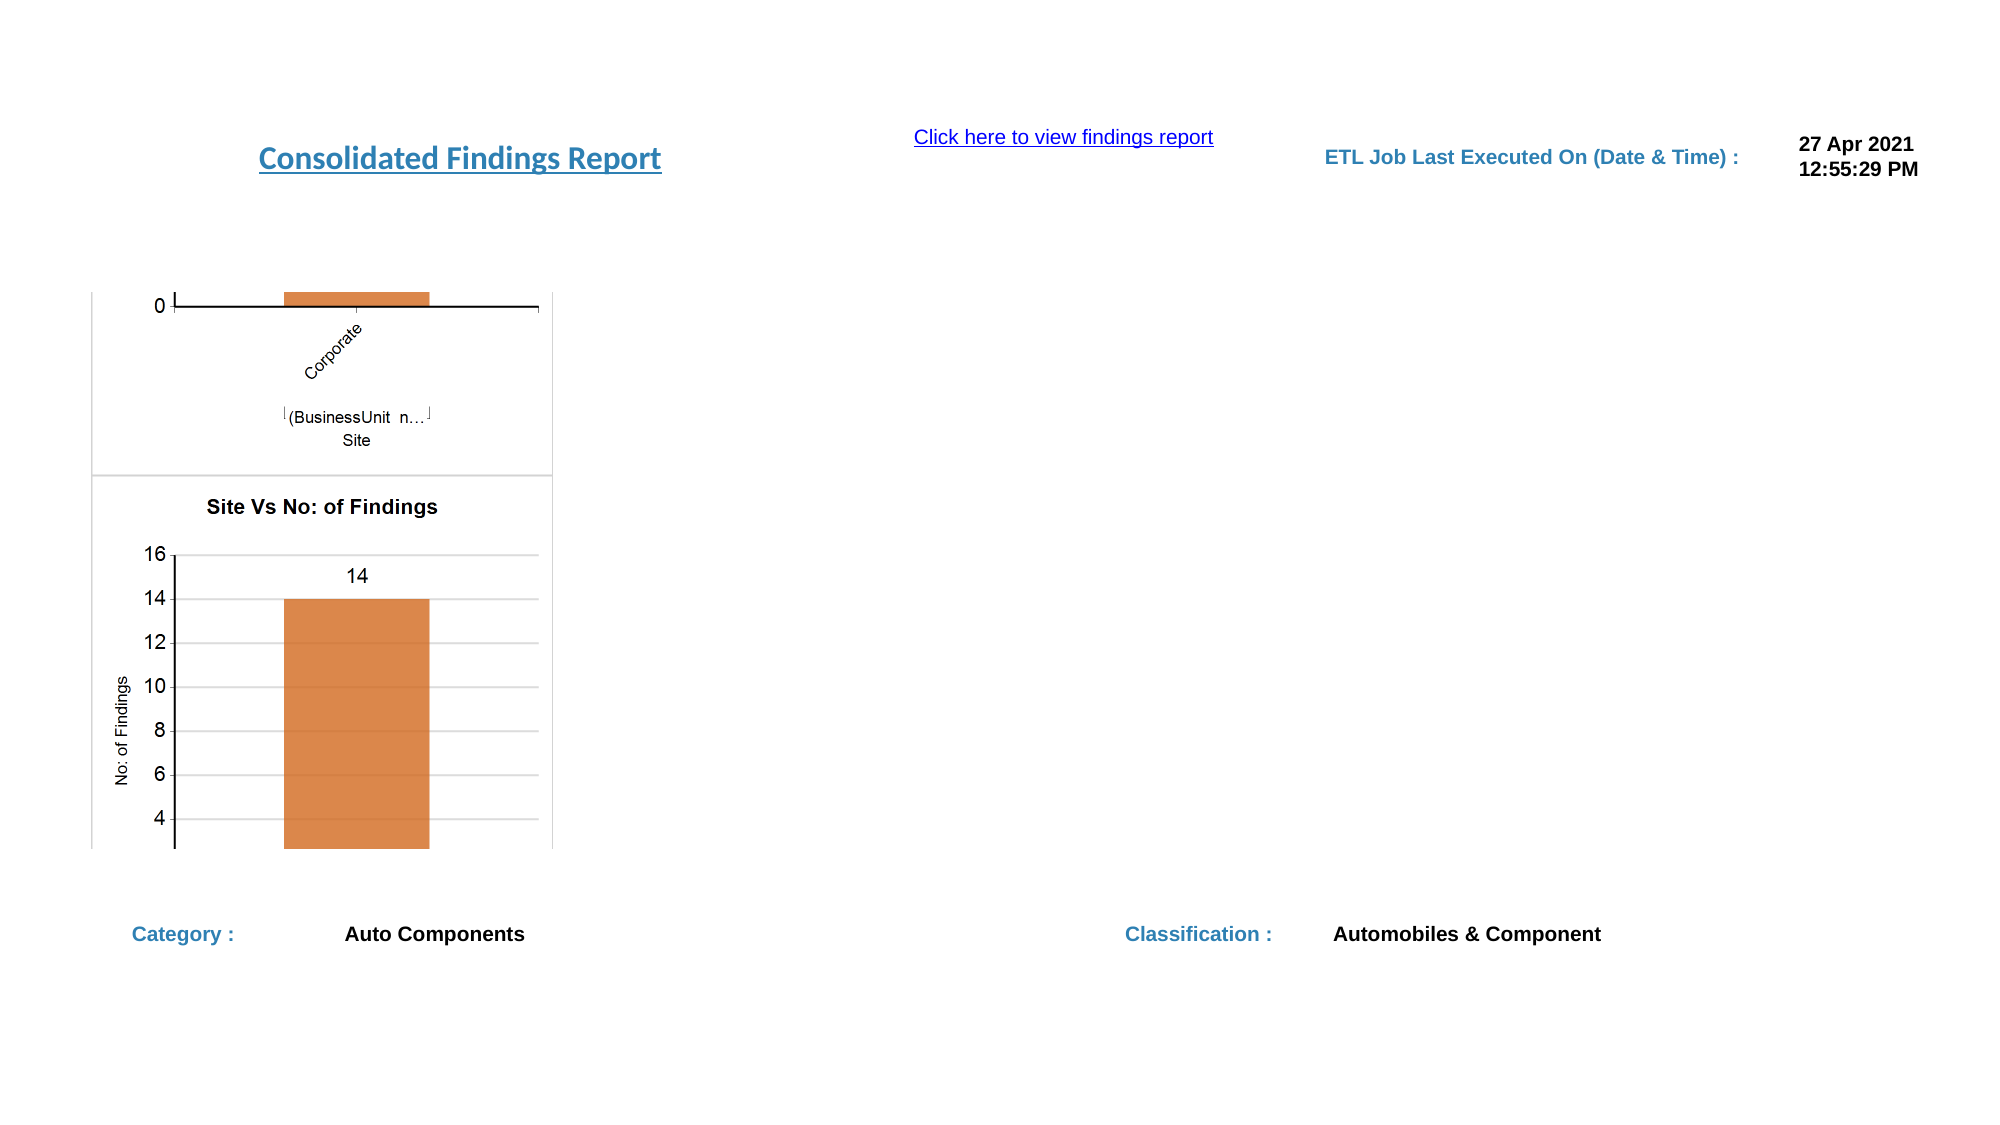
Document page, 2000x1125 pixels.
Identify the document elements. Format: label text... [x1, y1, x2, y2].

picture [74, 858, 1926, 1008]
text_box Consolidated Findings Report [91, 119, 831, 193]
text_box 27 Apr 2021 12:55:29 PM [1792, 119, 1925, 193]
picture [91, 291, 553, 850]
text_box Click here to view findings report [886, 119, 1241, 157]
text_box ETL Job Last Executed On (Date & Time) : [1273, 119, 1791, 193]
